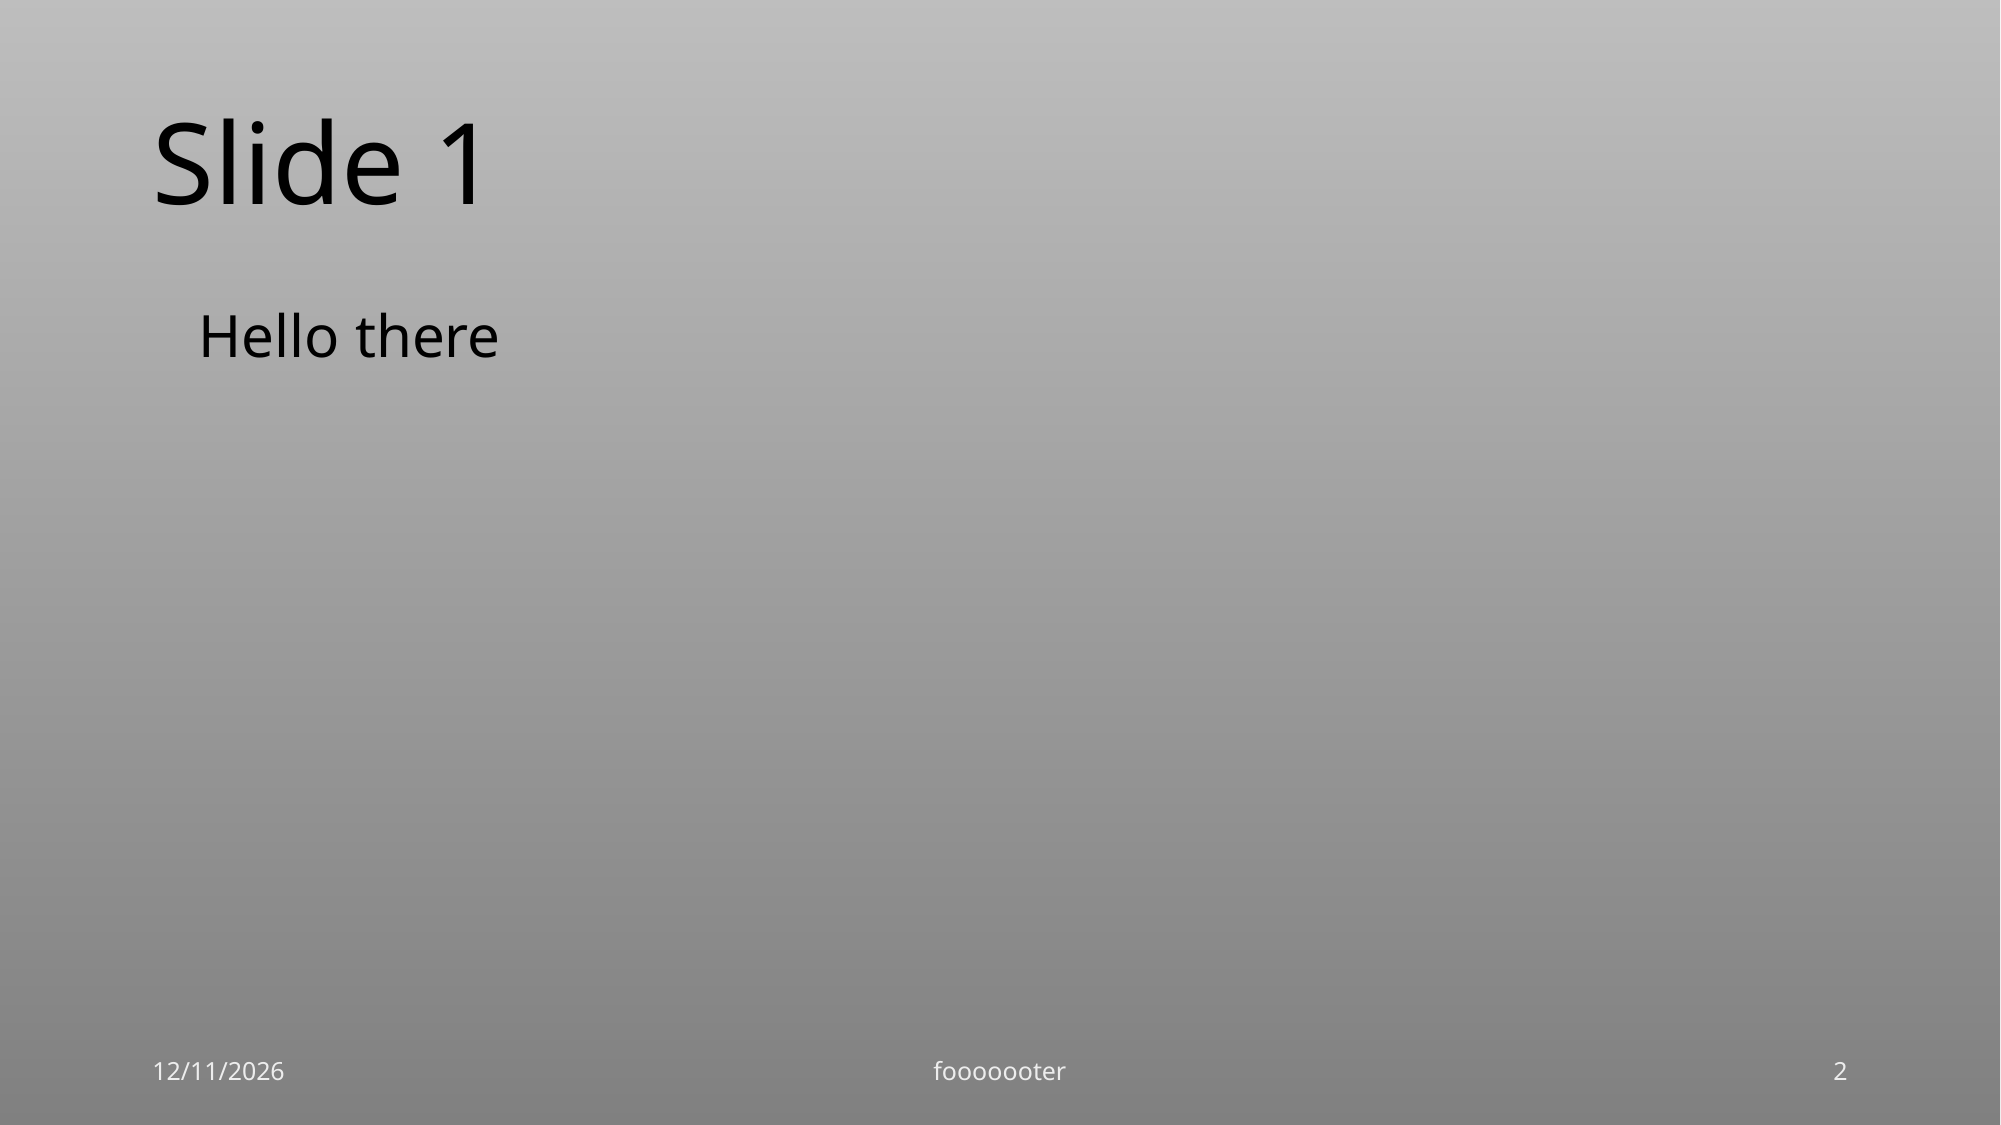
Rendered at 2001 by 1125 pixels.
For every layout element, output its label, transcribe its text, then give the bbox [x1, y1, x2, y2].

slide_number ‹#› [1412, 1042, 1863, 1103]
footer fooooooter [662, 1042, 1338, 1103]
picture [0, 0, 2001, 1125]
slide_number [137, 1042, 588, 1103]
list Hello there [183, 299, 1863, 1014]
title Slide 1 [137, 59, 1863, 278]
